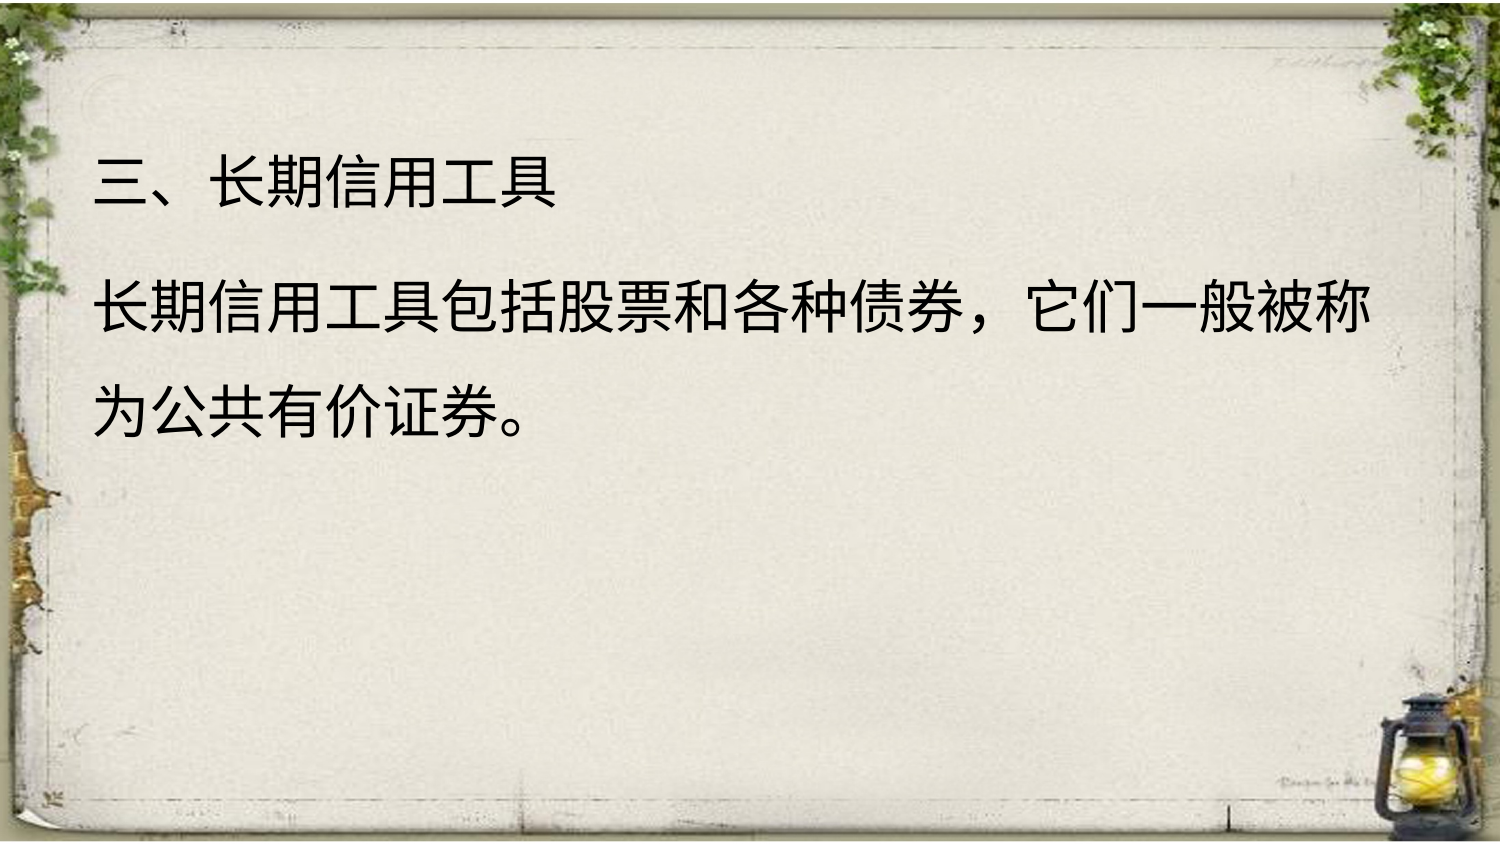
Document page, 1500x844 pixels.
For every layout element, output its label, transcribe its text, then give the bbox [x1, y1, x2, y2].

list 三、长期信用工具 长期信用工具包括股票和各种债券，它们一般被称为公共有价证券。 [76, 102, 1427, 844]
picture [0, 0, 1500, 844]
